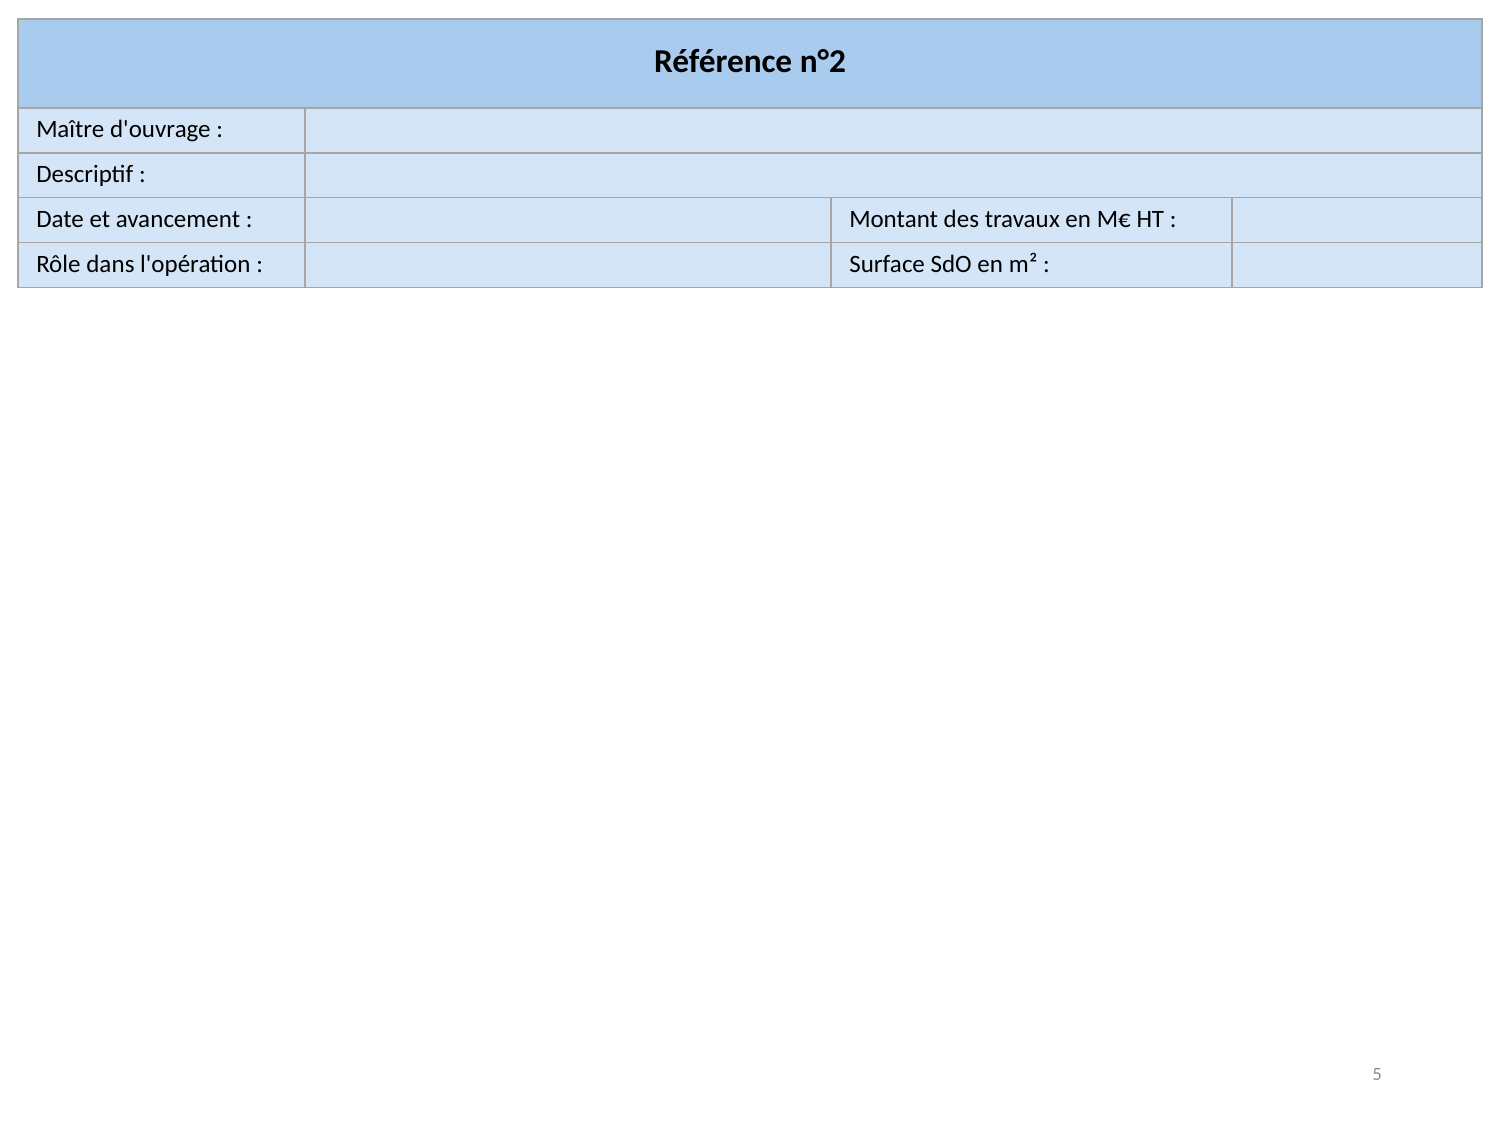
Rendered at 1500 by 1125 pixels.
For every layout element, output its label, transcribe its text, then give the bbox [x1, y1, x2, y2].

slide_number 5 [1059, 1042, 1397, 1103]
table_cell [306, 243, 830, 287]
table_cell Rôle dans l'opération : [19, 243, 304, 287]
table_cell [306, 154, 1481, 197]
table_header Référence n°2 [19, 20, 1481, 107]
table_cell Descriptif : [19, 154, 304, 197]
table_cell [306, 198, 830, 242]
table_cell Montant des travaux en M€ HT : [832, 198, 1231, 242]
table_cell Maître d'ouvrage : [19, 109, 304, 152]
table_cell [1233, 243, 1481, 287]
table_cell Date et avancement : [19, 198, 304, 242]
table_cell [1233, 198, 1481, 242]
table_cell Surface SdO en m² : [832, 243, 1231, 287]
table_cell [306, 109, 1481, 152]
